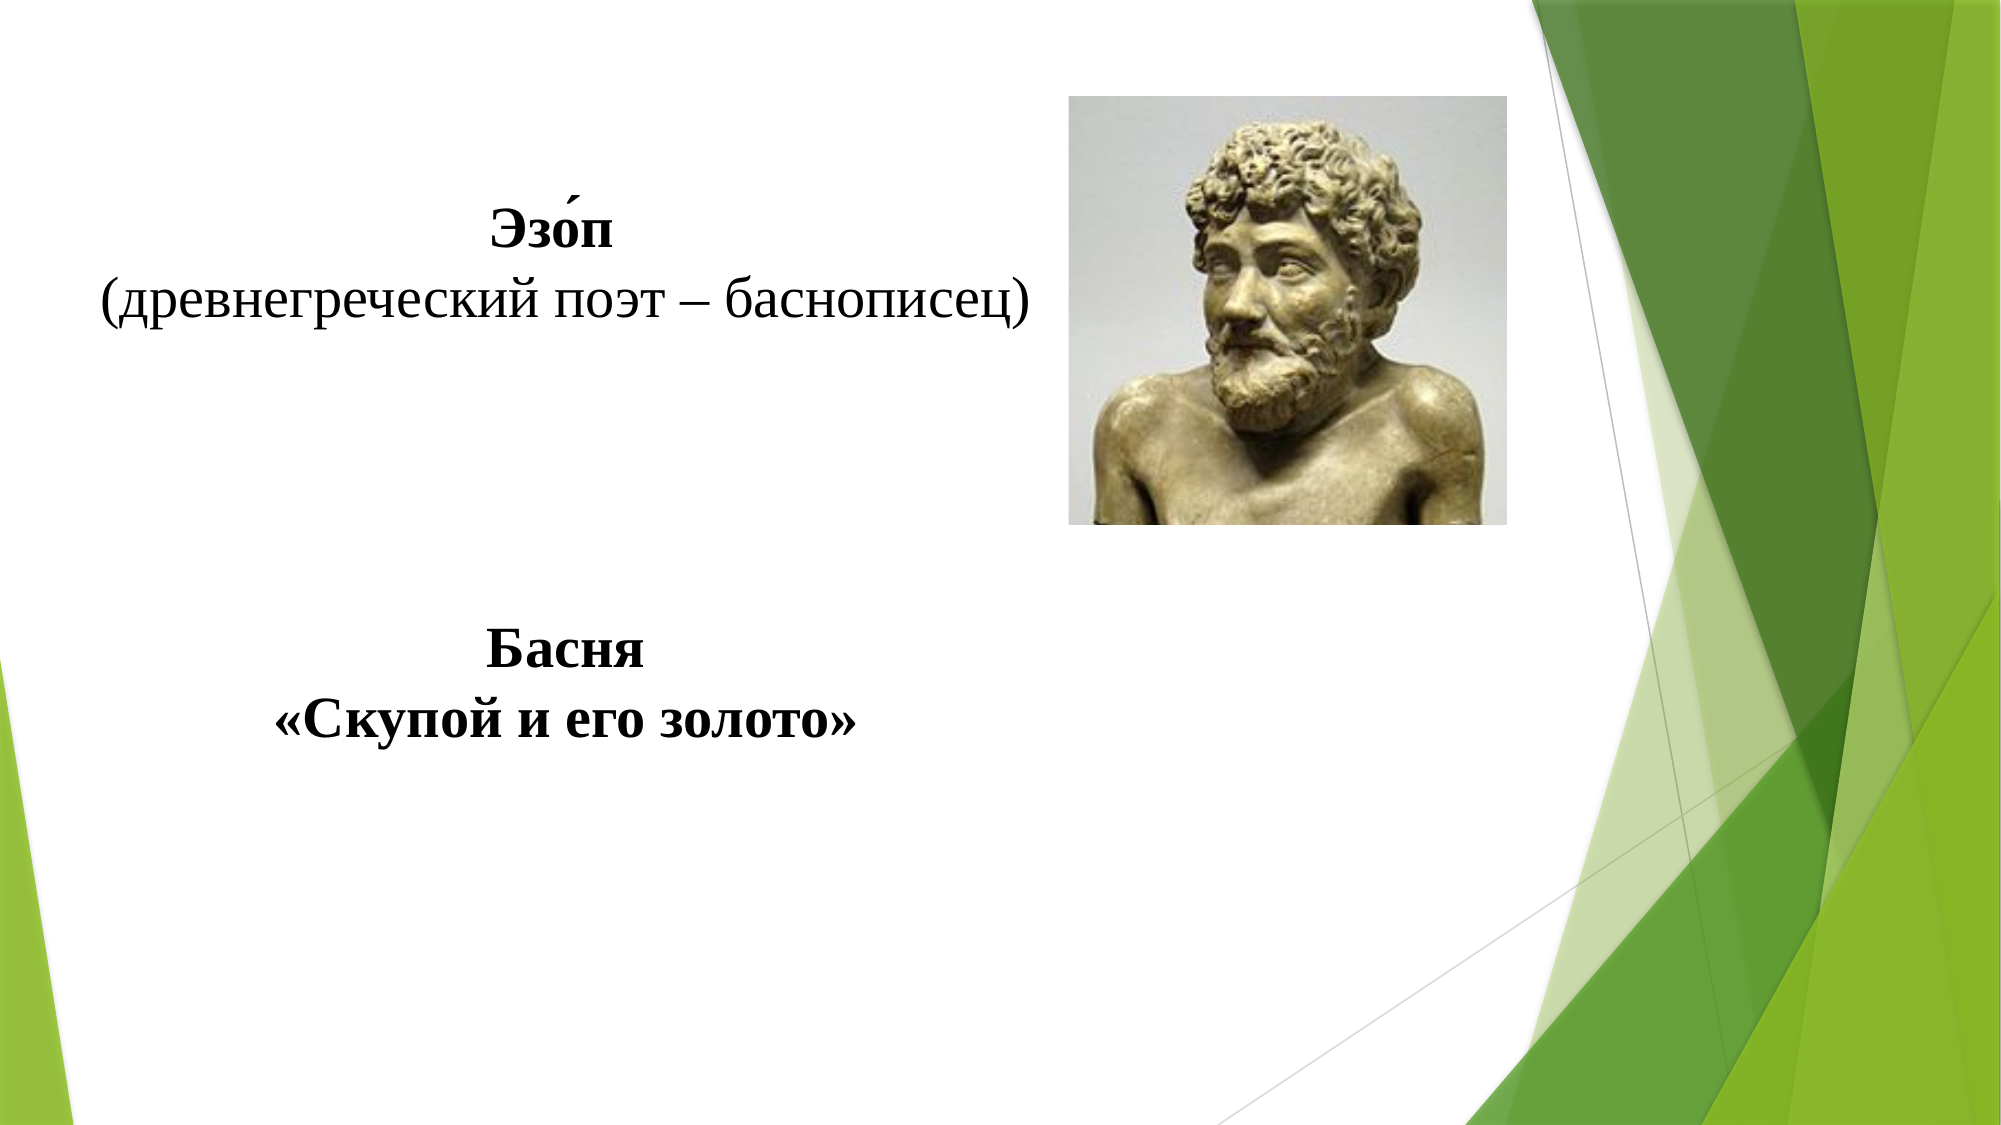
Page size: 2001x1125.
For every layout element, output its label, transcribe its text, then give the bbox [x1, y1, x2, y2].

picture [1068, 96, 1508, 525]
text_box Эзо́п (древнегреческий поэт – баснописец) Басня «Скупой и его золото» [66, 181, 1067, 757]
